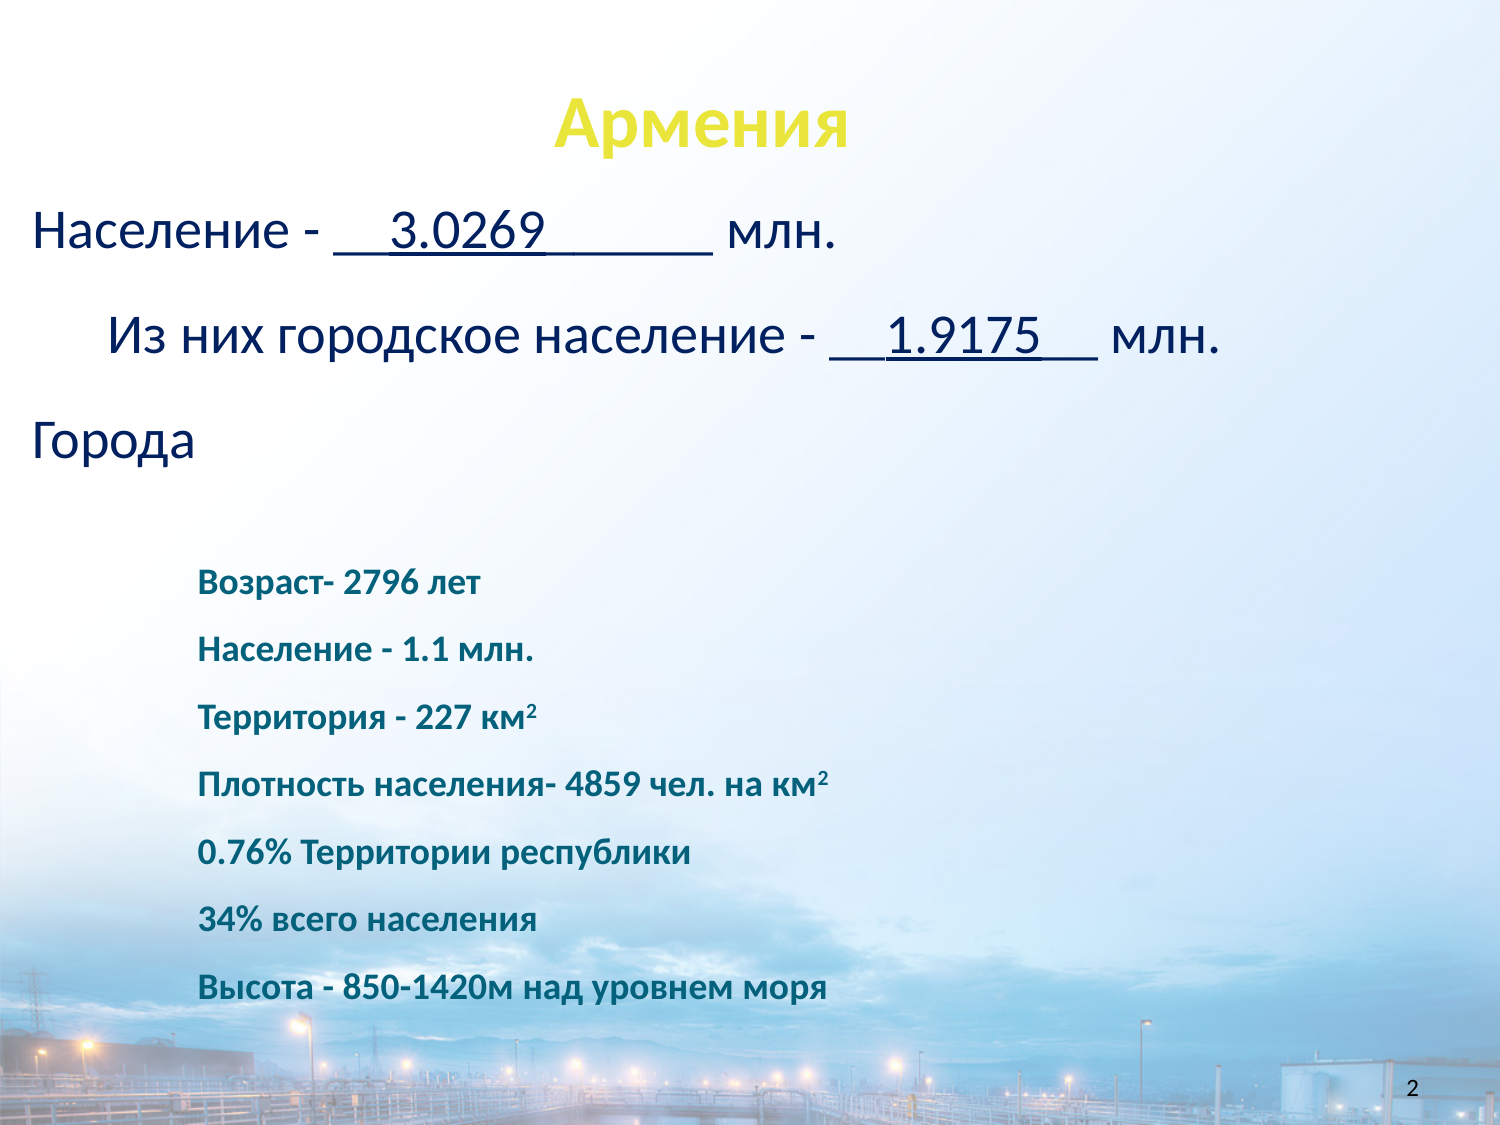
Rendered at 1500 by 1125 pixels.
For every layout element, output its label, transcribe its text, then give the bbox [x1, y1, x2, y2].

text_box 2 [1391, 1064, 1500, 1110]
text_box Армения [53, 64, 1353, 170]
text_box Возраст- 2796 лет Население - 1.1 млн. Территория - 227 км2 Плотность населения- 4859 чел. на км2 0.76% Территории республики 34% всего населения Высота - 850-1420м над уровнем моря [182, 527, 1176, 1015]
picture [0, 0, 1500, 1125]
text_box Население - __3.0269______ млн. Из них городское население - __1.9175__ млн. Города [17, 184, 1474, 551]
